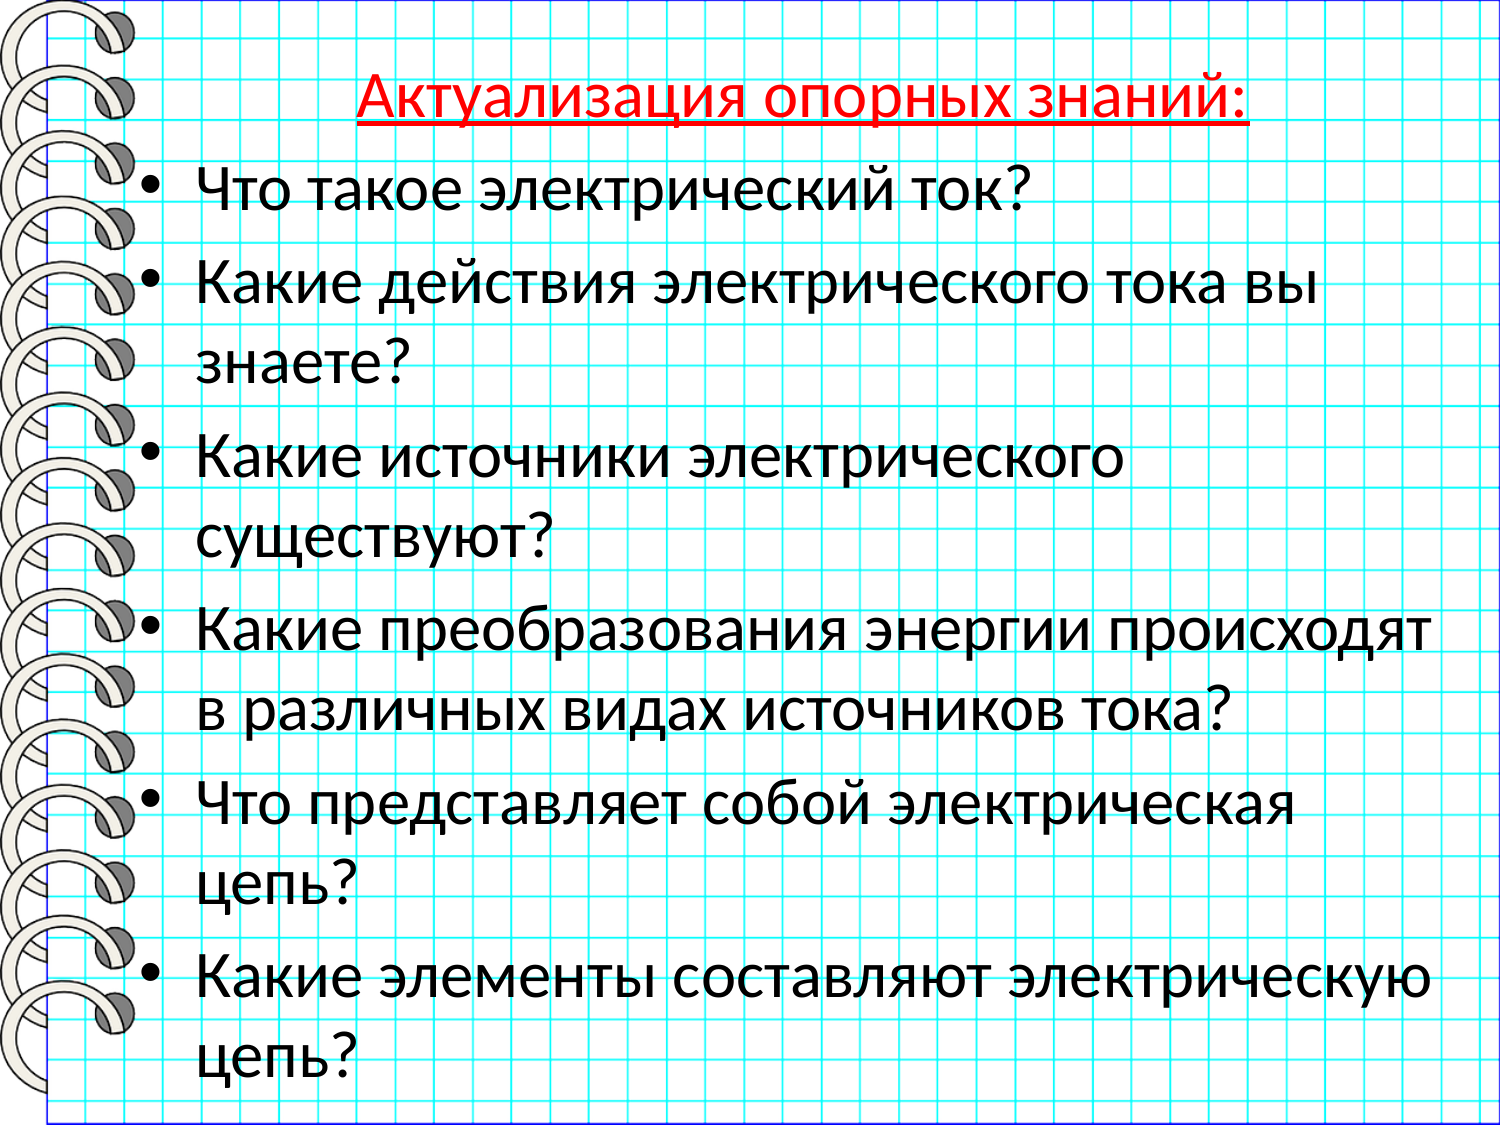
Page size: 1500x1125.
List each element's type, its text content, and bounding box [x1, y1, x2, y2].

list Актуализация опорных знаний: Что такое электрический ток? Какие действия электрического тока вы знаете? Какие источники электрического существуют? Какие преобразования энергии происходят в различных видах источников тока? Что представляет собой электрическая цепь? Какие элементы составляют электрическую цепь? [123, 42, 1483, 1106]
picture [0, 0, 1500, 1125]
